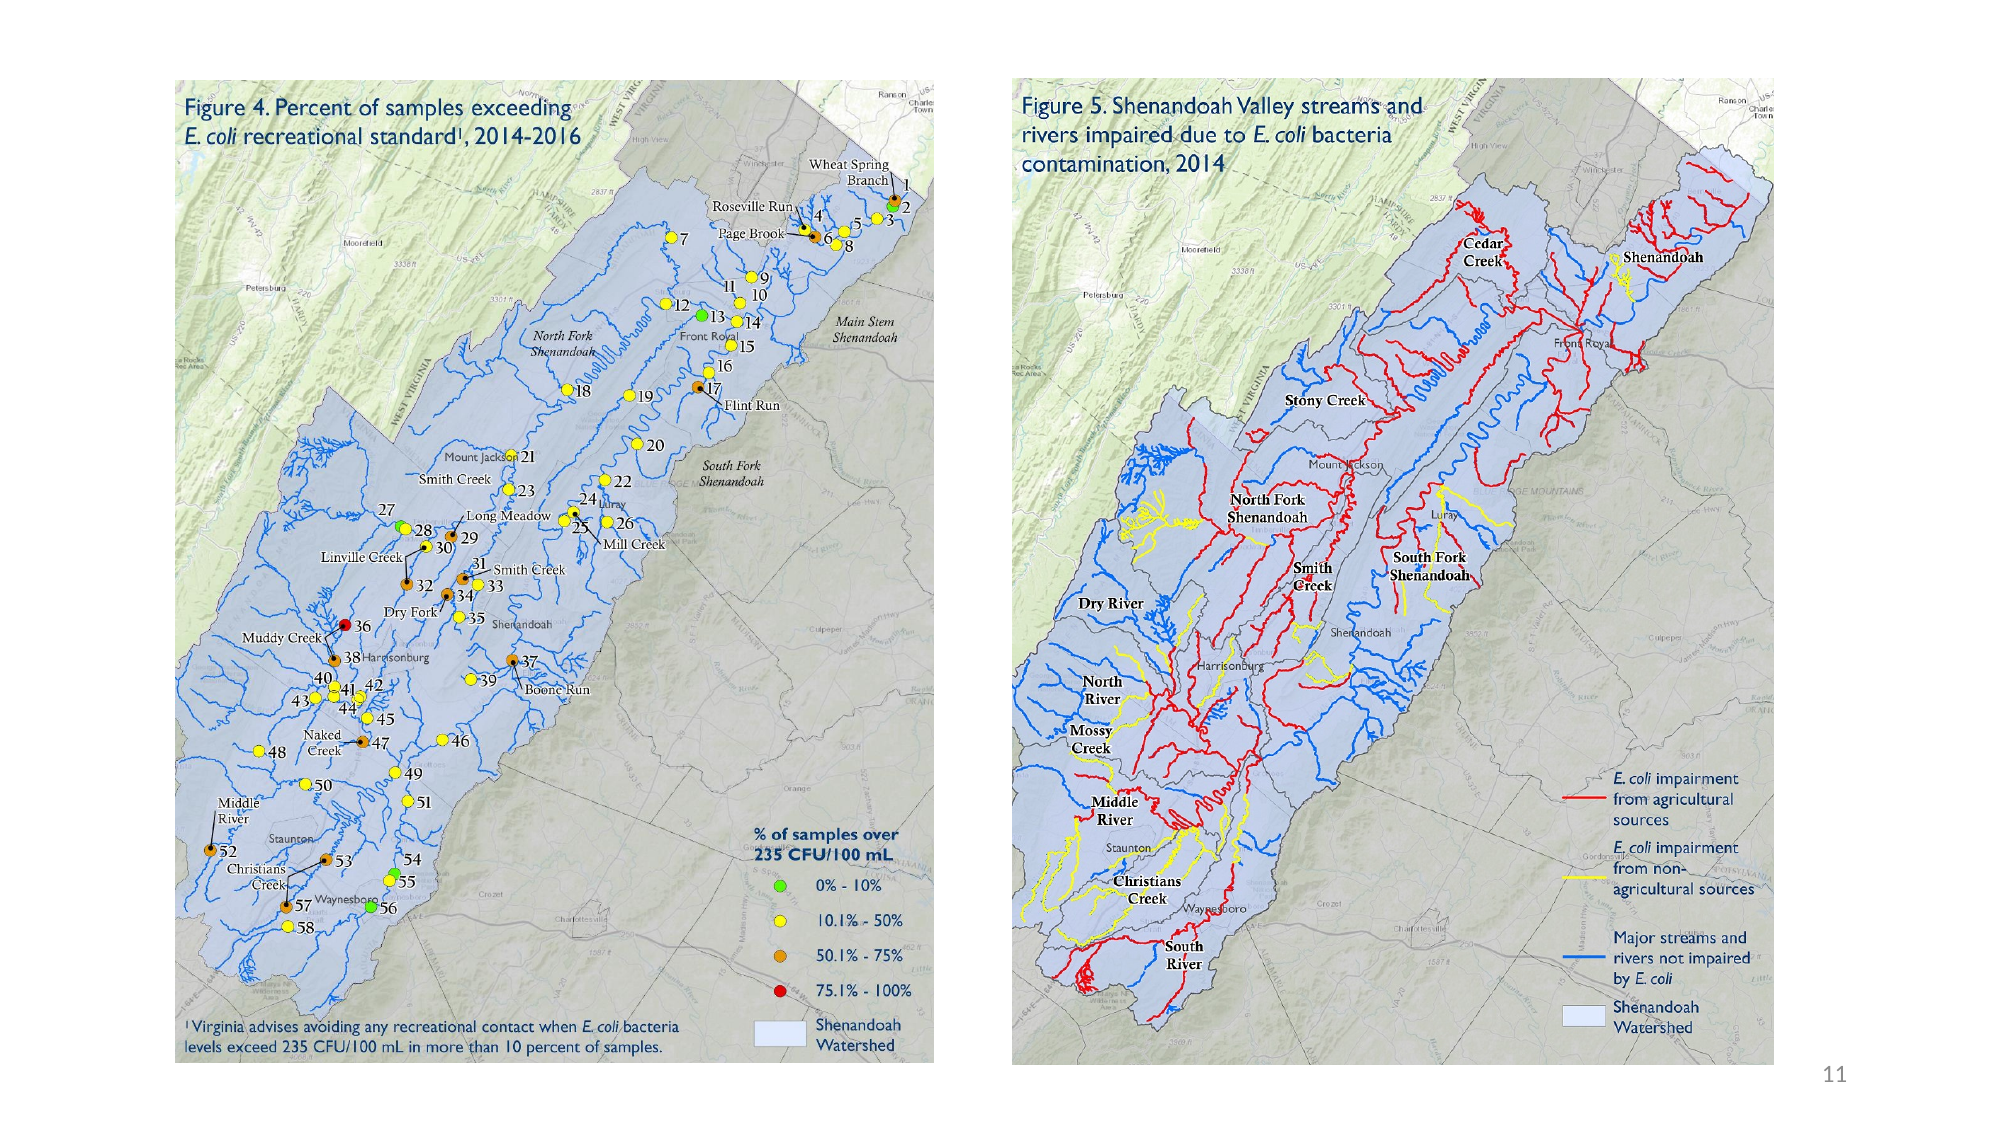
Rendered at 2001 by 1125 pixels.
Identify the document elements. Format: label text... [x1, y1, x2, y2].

slide_number 11 [1412, 1042, 1863, 1103]
picture [175, 80, 934, 1063]
picture [1011, 78, 1774, 1065]
